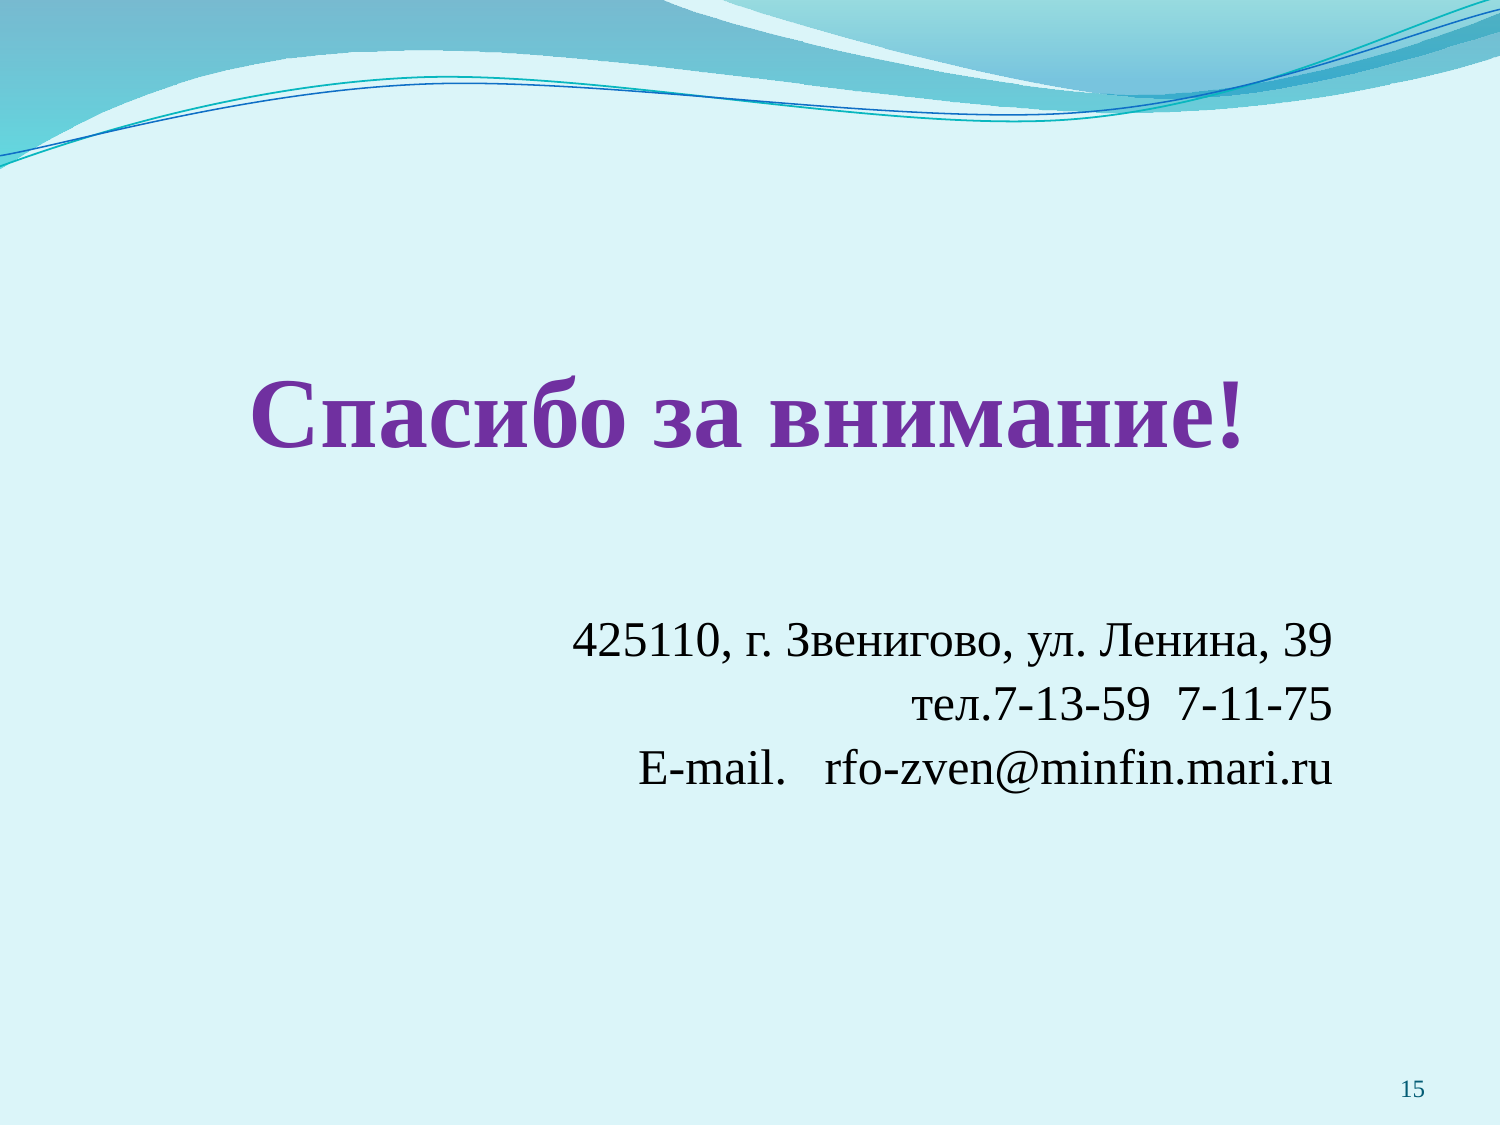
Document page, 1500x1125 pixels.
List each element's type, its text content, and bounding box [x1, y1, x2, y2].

slide_number 15 [1299, 1042, 1425, 1103]
title Спасибо за внимание! [112, 243, 1388, 468]
subtitle 425110, г. Звенигово, ул. Ленина, 39 тел.7-13-59 7-11-75 E-mail. rfo-zven@minfin.mari.ru [218, 574, 1344, 835]
